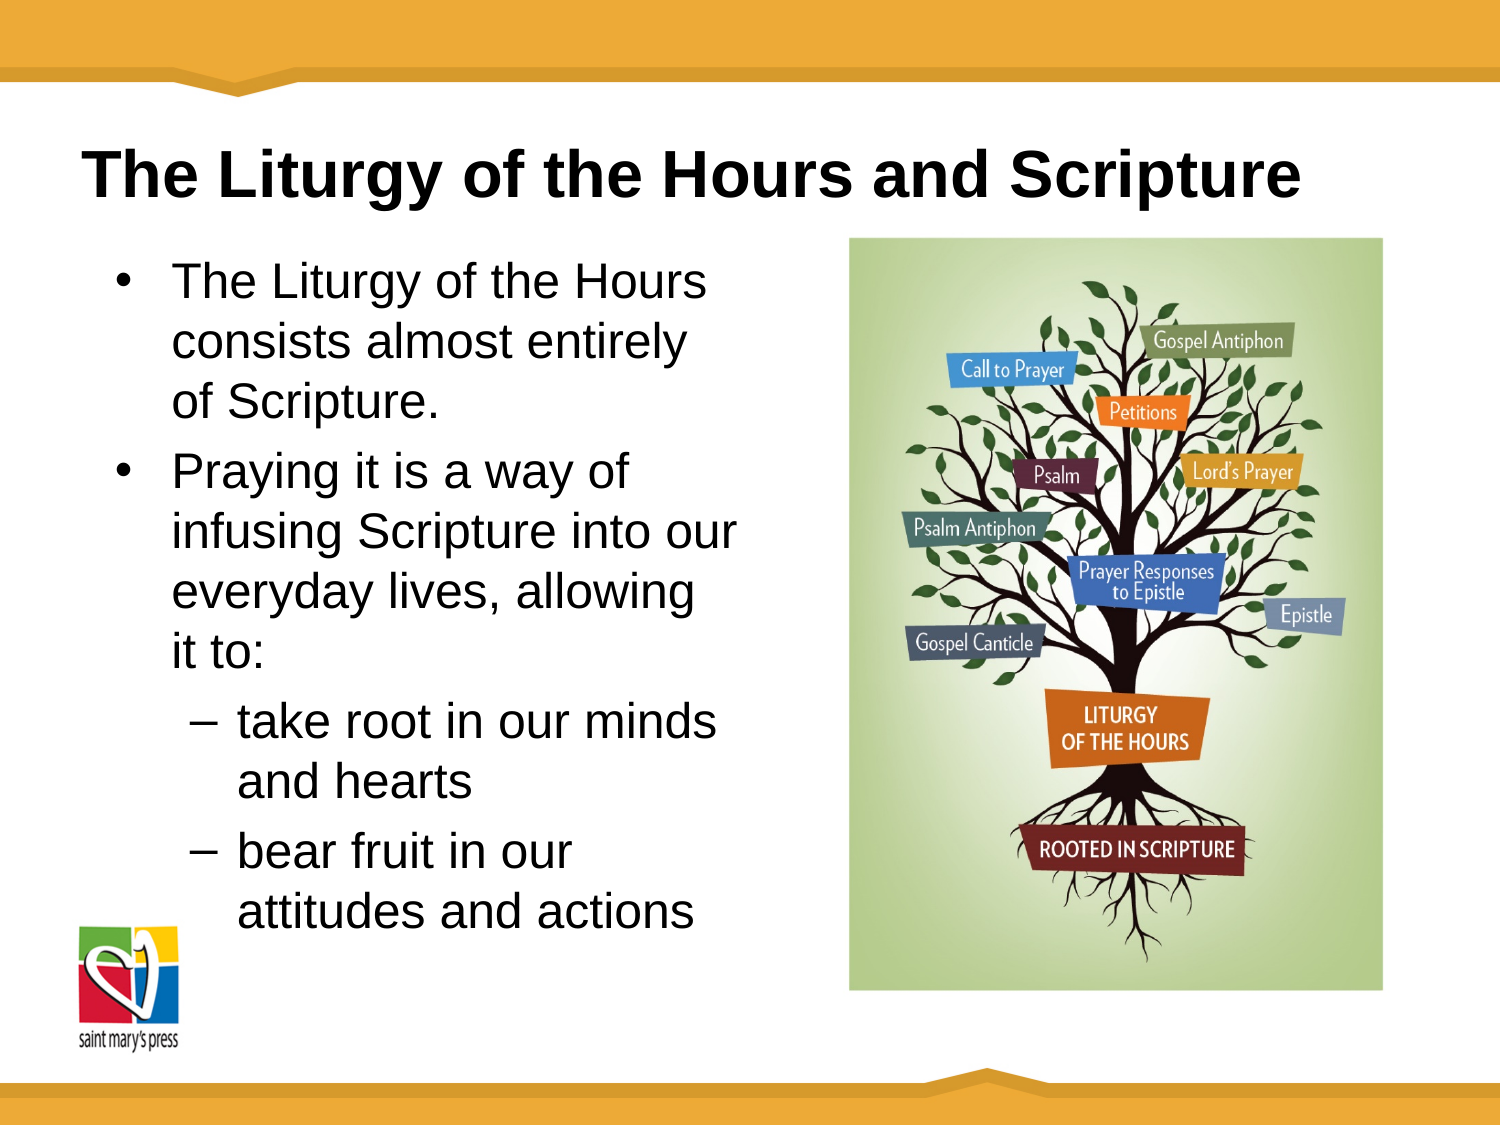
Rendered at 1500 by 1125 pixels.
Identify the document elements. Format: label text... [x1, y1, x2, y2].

title The Liturgy of the Hours and Scripture [66, 99, 1416, 242]
list The Liturgy of the Hours consists almost entirely of Scripture. Praying it is a way of infusing Scripture into our everyday lives, allowing it to: take root in our minds and hearts bear fruit in our attitudes and actions [99, 241, 763, 977]
picture [0, 0, 1500, 1125]
